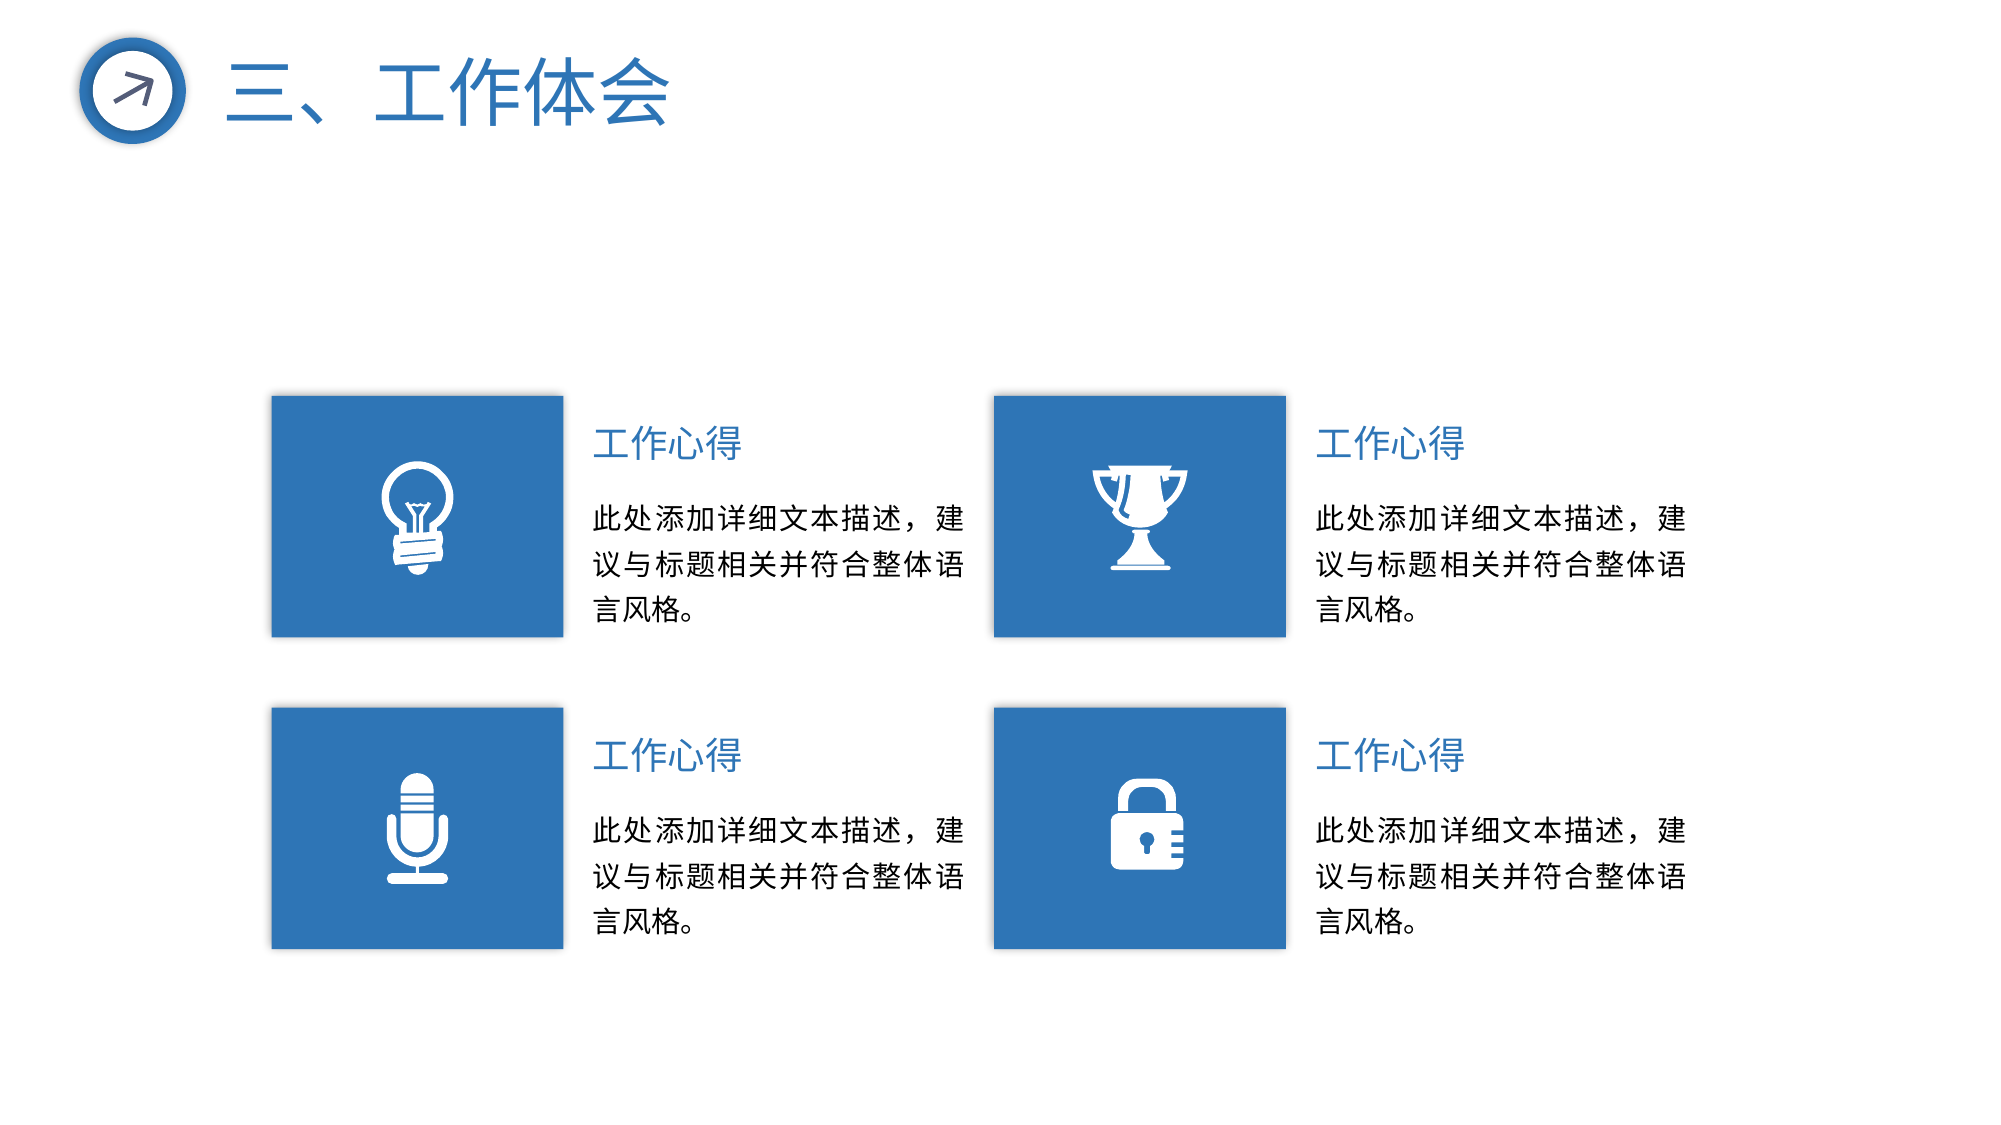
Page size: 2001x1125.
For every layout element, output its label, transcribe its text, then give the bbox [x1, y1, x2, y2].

text_box 三、工作体会 [207, 37, 1060, 143]
text_box [400, 773, 434, 794]
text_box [1110, 778, 1184, 870]
text_box [400, 795, 434, 803]
text_box [271, 707, 564, 950]
text_box 工作心得 此处添加详细文本描述，建议与标题相关并符合整体语言风格。 [568, 395, 987, 638]
text_box [271, 395, 564, 638]
text_box [400, 813, 434, 853]
text_box 工作心得 此处添加详细文本描述，建议与标题相关并符合整体语言风格。 [568, 707, 987, 950]
text_box [1110, 529, 1171, 571]
text_box [993, 707, 1287, 950]
text_box [400, 804, 434, 811]
text_box [381, 461, 454, 575]
text_box [1092, 465, 1188, 528]
text_box 工作心得 此处添加详细文本描述，建议与标题相关并符合整体语言风格。 [1293, 395, 1717, 638]
text_box [993, 395, 1287, 638]
text_box 工作心得 此处添加详细文本描述，建议与标题相关并符合整体语言风格。 [1293, 707, 1717, 950]
text_box [386, 814, 449, 884]
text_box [79, 37, 186, 144]
